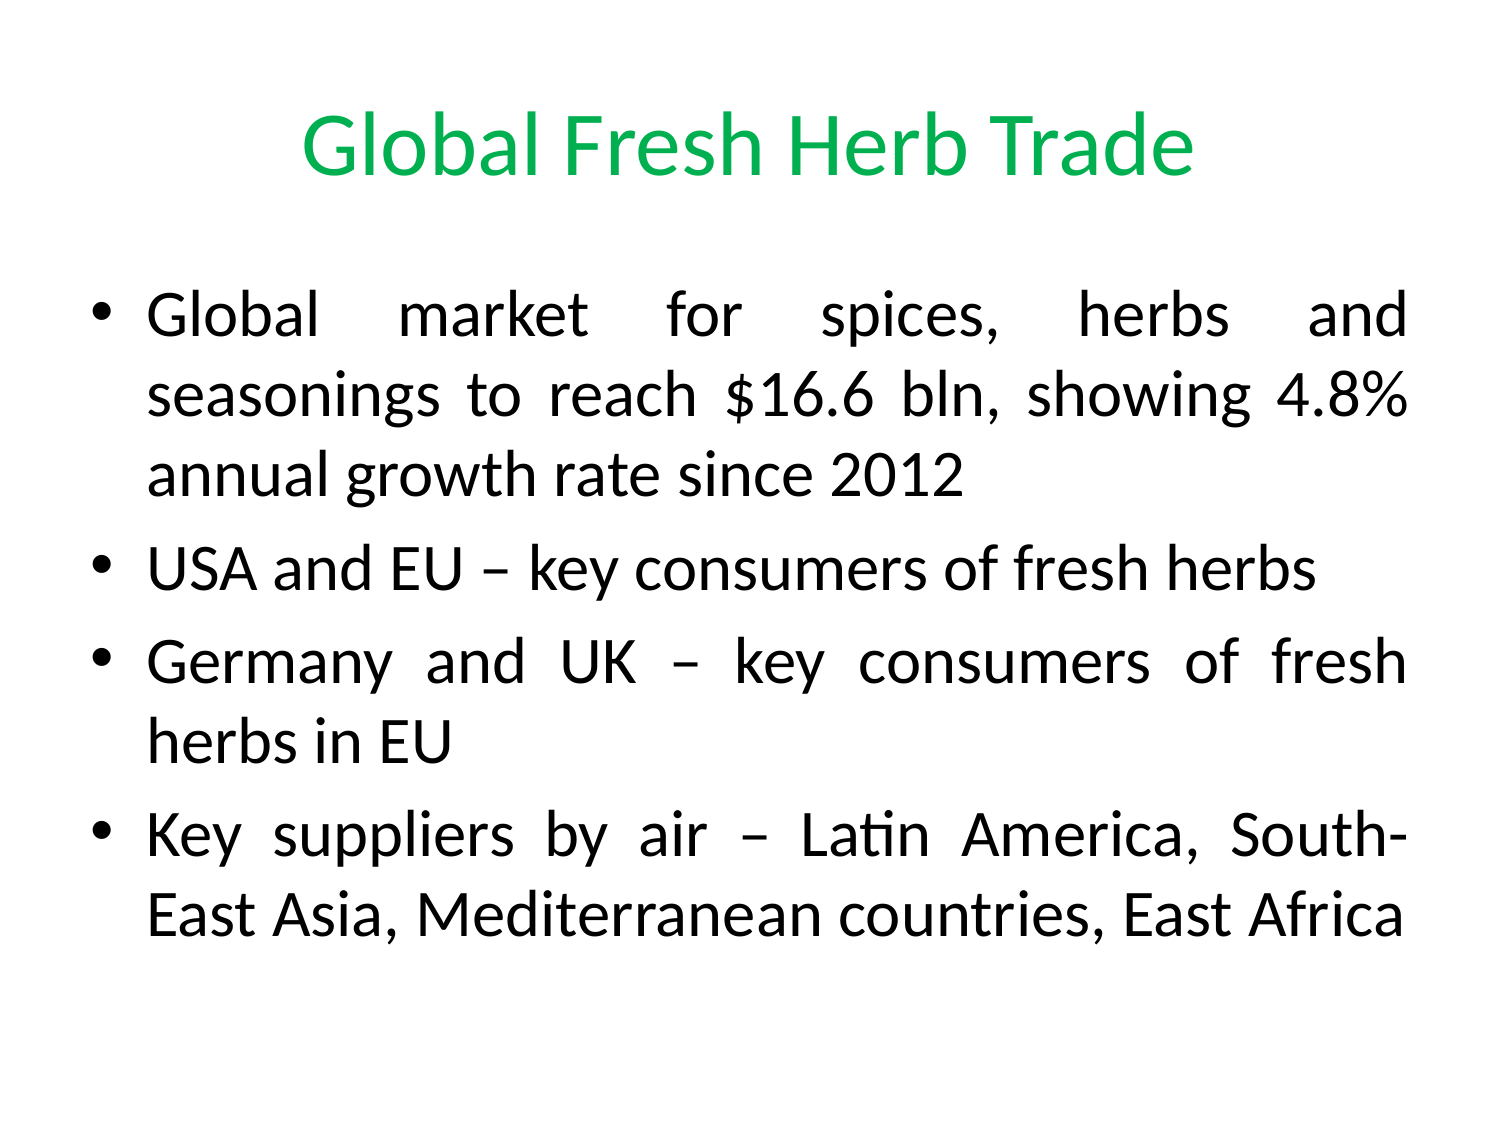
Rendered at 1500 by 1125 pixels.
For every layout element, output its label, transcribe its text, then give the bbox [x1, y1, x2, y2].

title Global Fresh Herb Trade [75, 45, 1425, 233]
list Global market for spices, herbs and seasonings to reach $16.6 bln, showing 4.8% annual growth rate since 2012 USA and EU – key consumers of fresh herbs Germany and UK – key consumers of fresh herbs in EU Key suppliers by air – Latin America, South-East Asia, Mediterranean countries, East Africa [75, 262, 1425, 1005]
